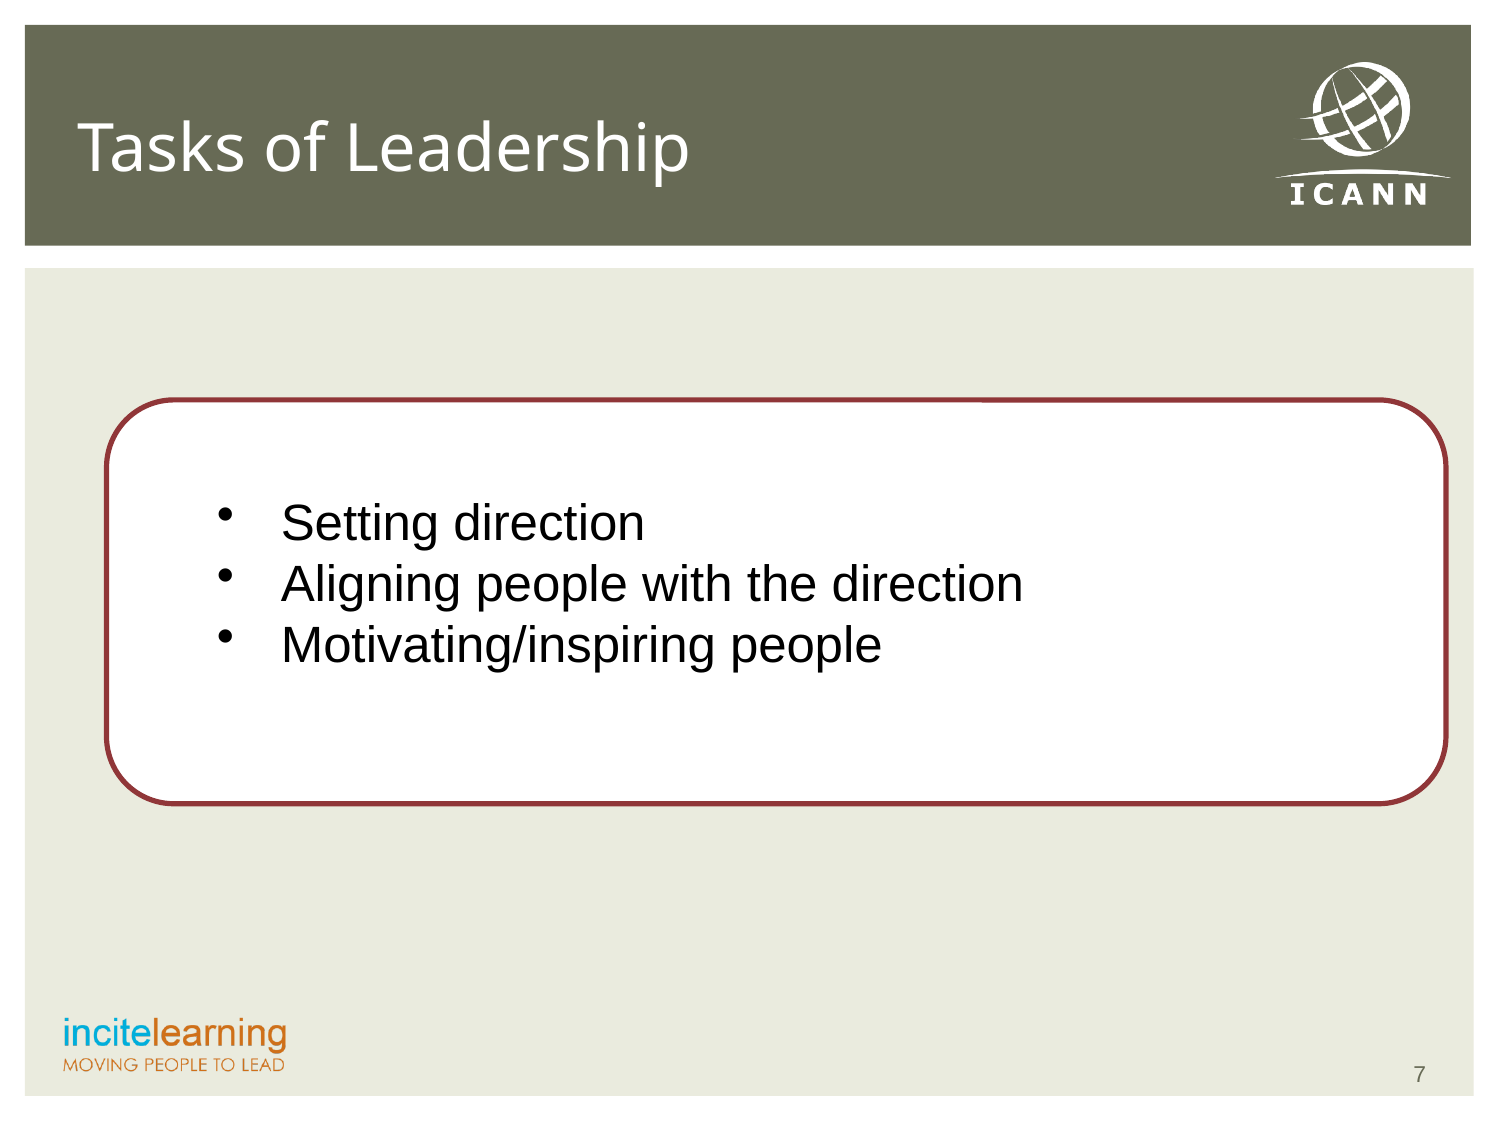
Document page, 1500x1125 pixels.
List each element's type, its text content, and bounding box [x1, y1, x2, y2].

picture [62, 1012, 288, 1076]
slide_number 7 [1370, 1049, 1469, 1097]
picture [1438, 62, 1453, 205]
title Tasks of Leadership [62, 58, 1438, 232]
text_box [106, 399, 1446, 804]
text_box Setting direction Aligning people with the direction Motivating/inspiring people [201, 481, 1330, 681]
